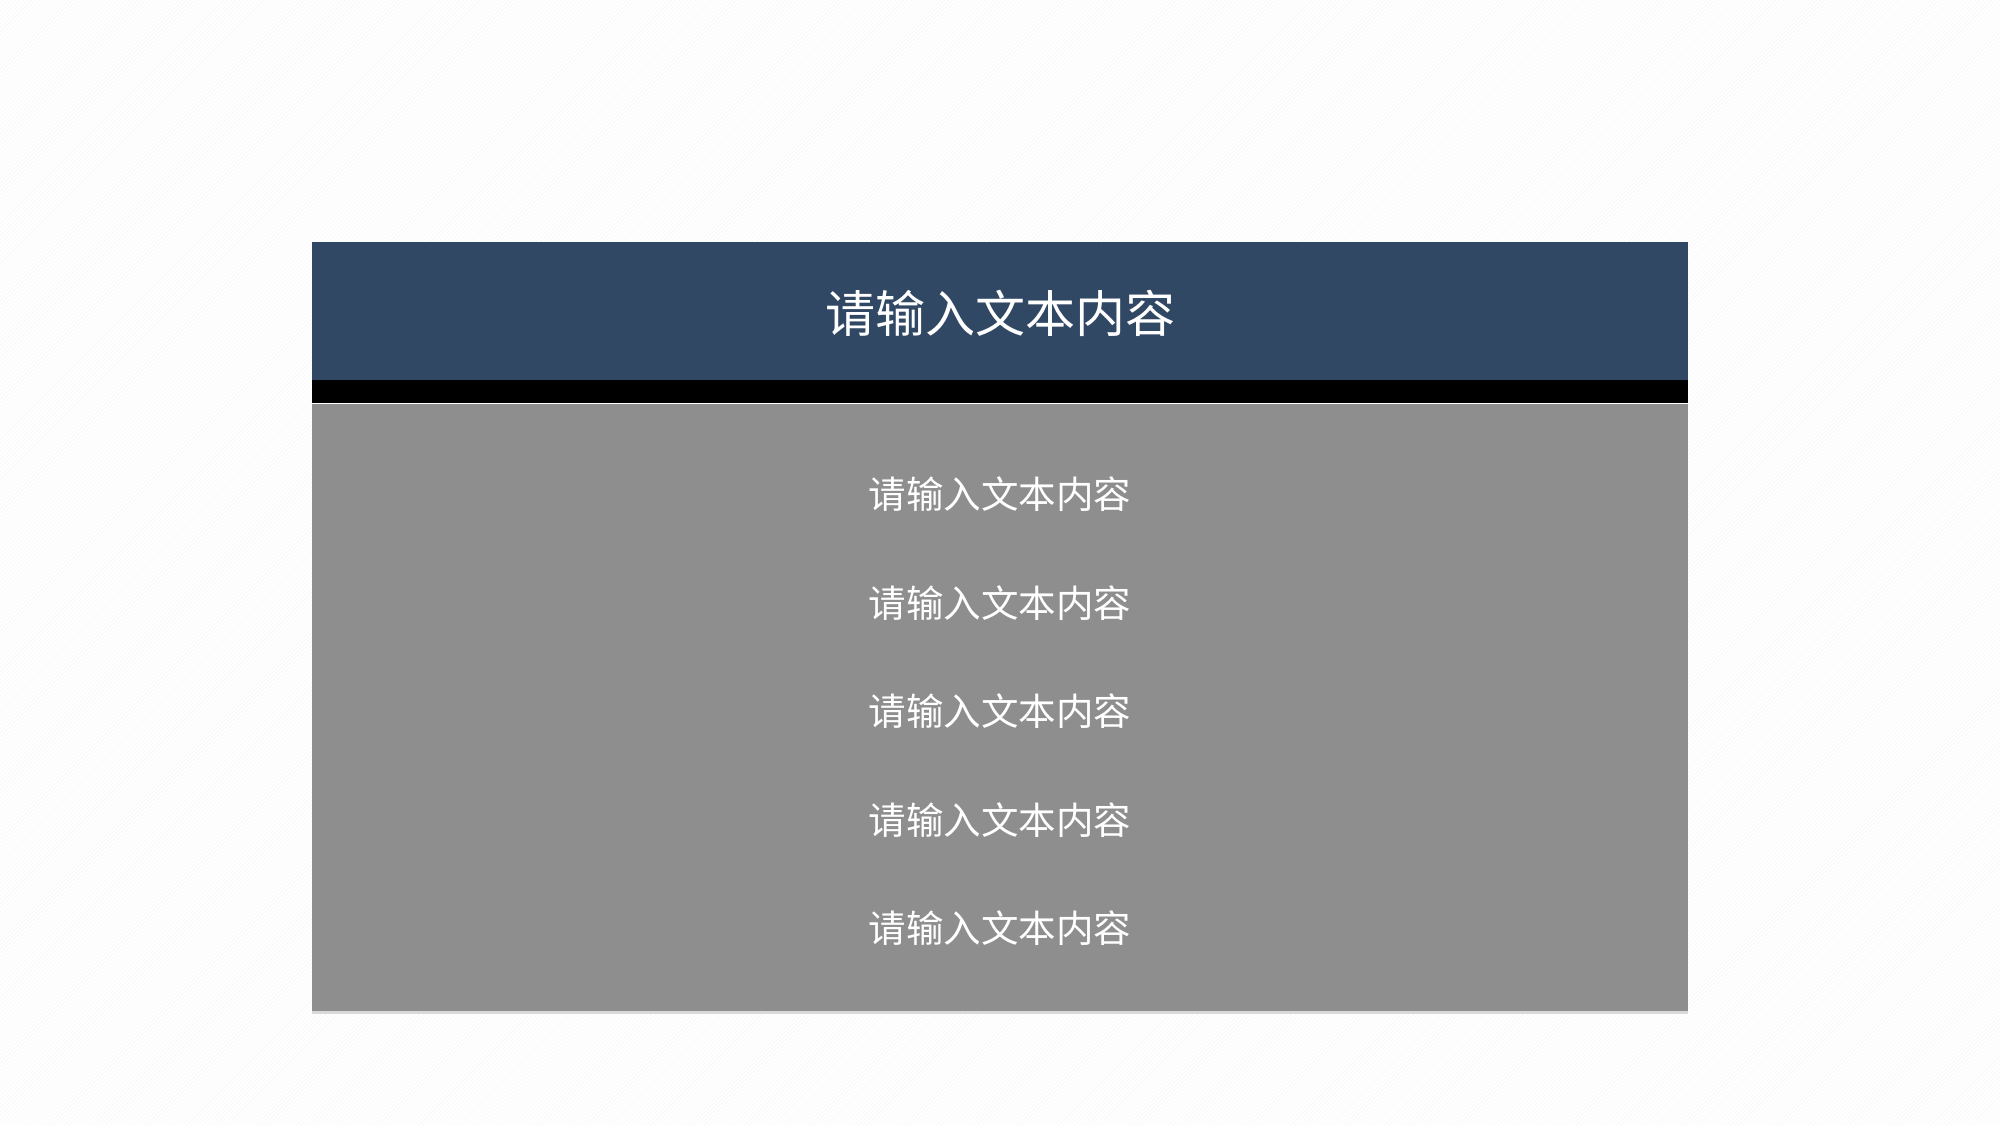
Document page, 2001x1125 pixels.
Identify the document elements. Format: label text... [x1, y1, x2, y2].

table_cell [312, 380, 1688, 403]
table_cell 请输入文本内容 请输入文本内容 请输入文本内容 请输入文本内容 请输入文本内容 [312, 404, 1688, 1011]
table_header 请输入文本内容 [312, 242, 1688, 380]
